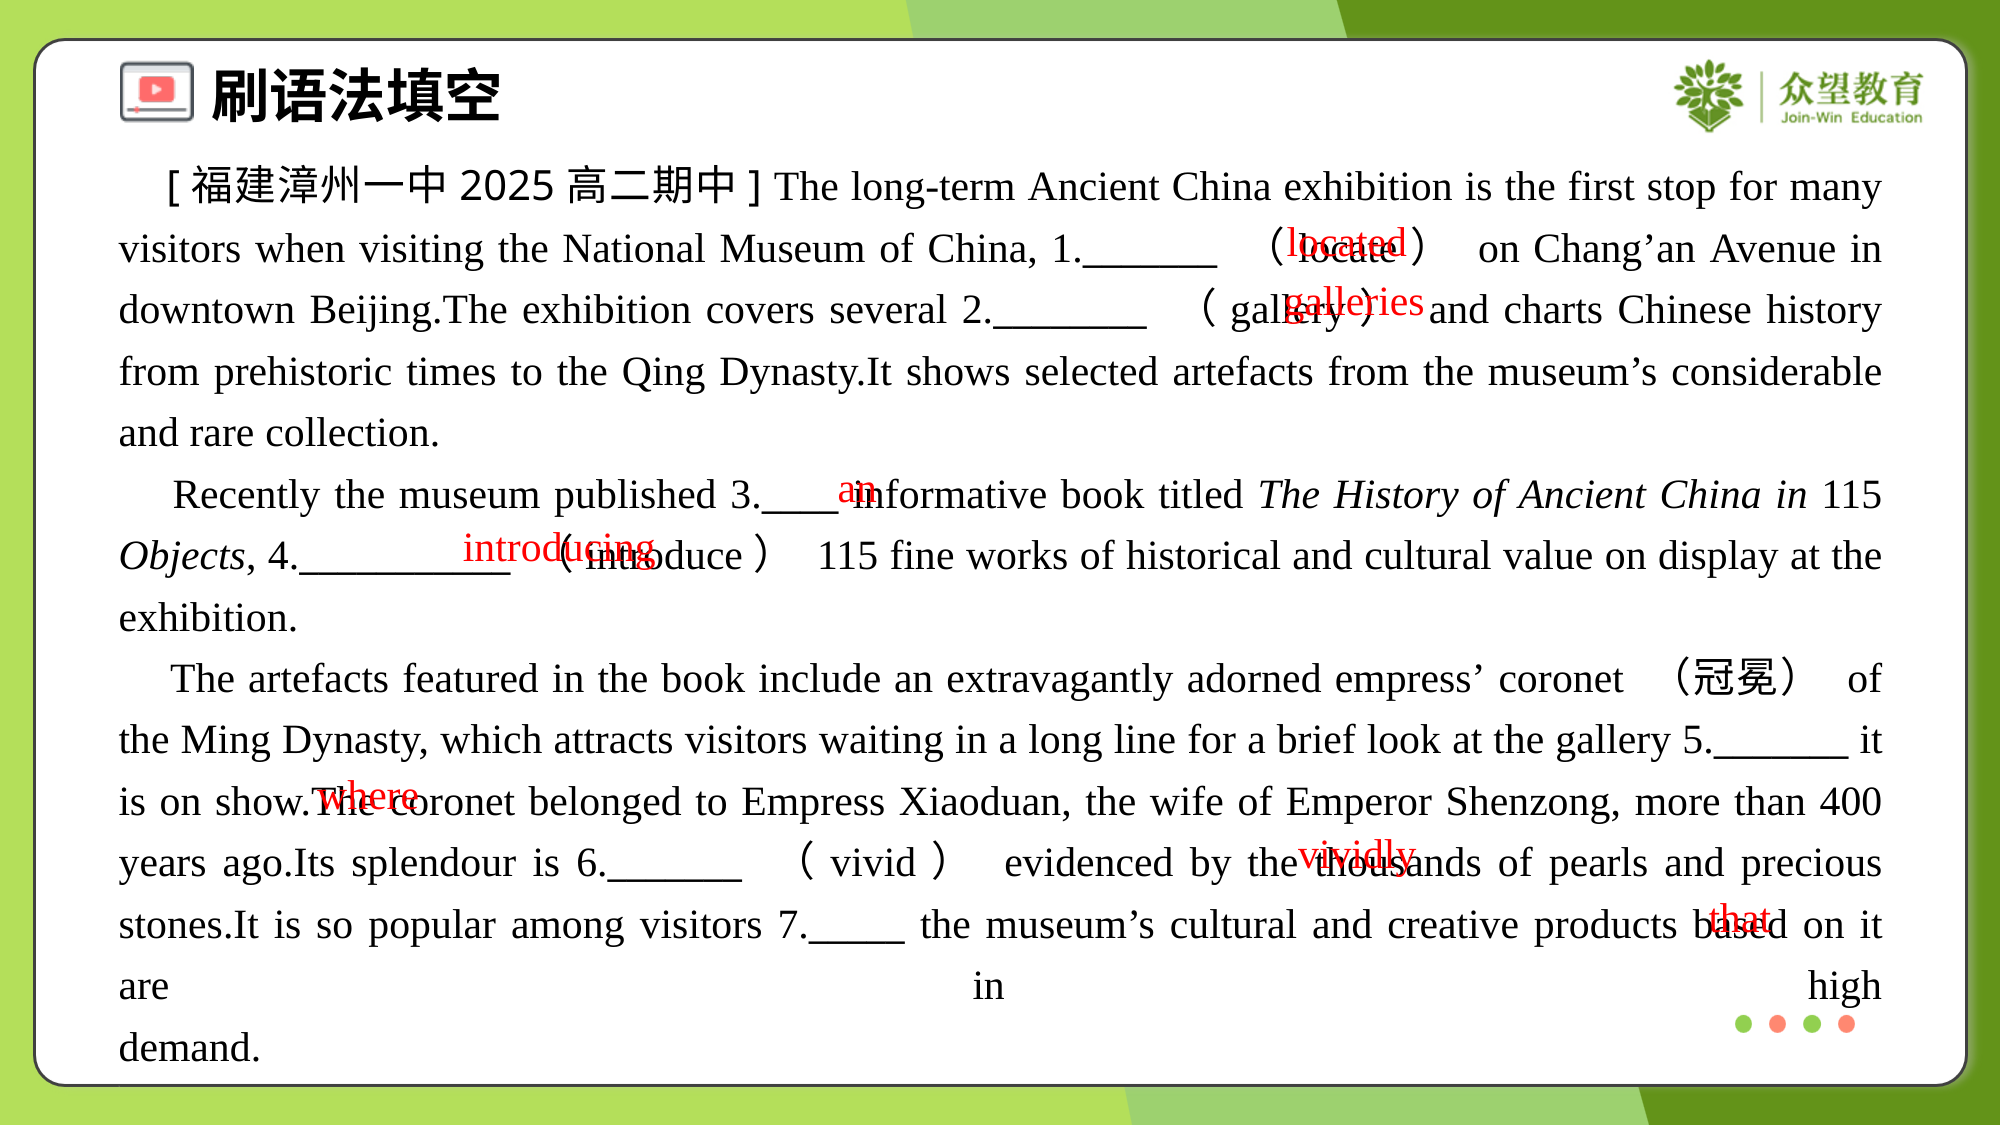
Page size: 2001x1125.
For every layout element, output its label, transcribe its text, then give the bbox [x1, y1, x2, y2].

text_box galleries [1279, 262, 1430, 320]
text_box located [1282, 202, 1412, 260]
picture [0, 0, 2000, 1125]
text_box where [312, 756, 424, 814]
text_box that [1704, 879, 1776, 937]
text_box an [833, 448, 882, 506]
text_box [福建漳州一中2025高二期中] The long-term Ancient China exhibition is the first stop for many visitors when visiting the National Museum of China, 1._______ （locate） on Chang’an Avenue in downtown Beijing.The exhibition covers several 2.________ （gallery） and charts Chinese history from prehistoric times to the Qing Dynasty.It shows selected artefacts from the museum’s considerable and rare collection. Recently the museum published 3.____ informative book titled The History of Ancient China in 115 Objects, 4.___________ （introduce） 115 fine works of historical and cultural value on display at the exhibition. The artefacts featured in the book include an extravagantly adorned empress’ coronet （冠冕） of the Ming Dynasty, which attracts visitors waiting in a long line for a brief look at the gallery 5._______ it is on show.The coronet belonged to Empress Xiaoduan, the wife of Emperor Shenzong, more than 400 years ago.Its splendour is 6._______ （vivid） evidenced by the thousands of pearls and precious stones.It is so popular among visitors 7._____ the museum’s cultural and creative products based on it are in high demand.#1.1.1 [118, 147, 1883, 1003]
text_box introducing [458, 508, 660, 566]
text_box vividly [1293, 815, 1421, 873]
